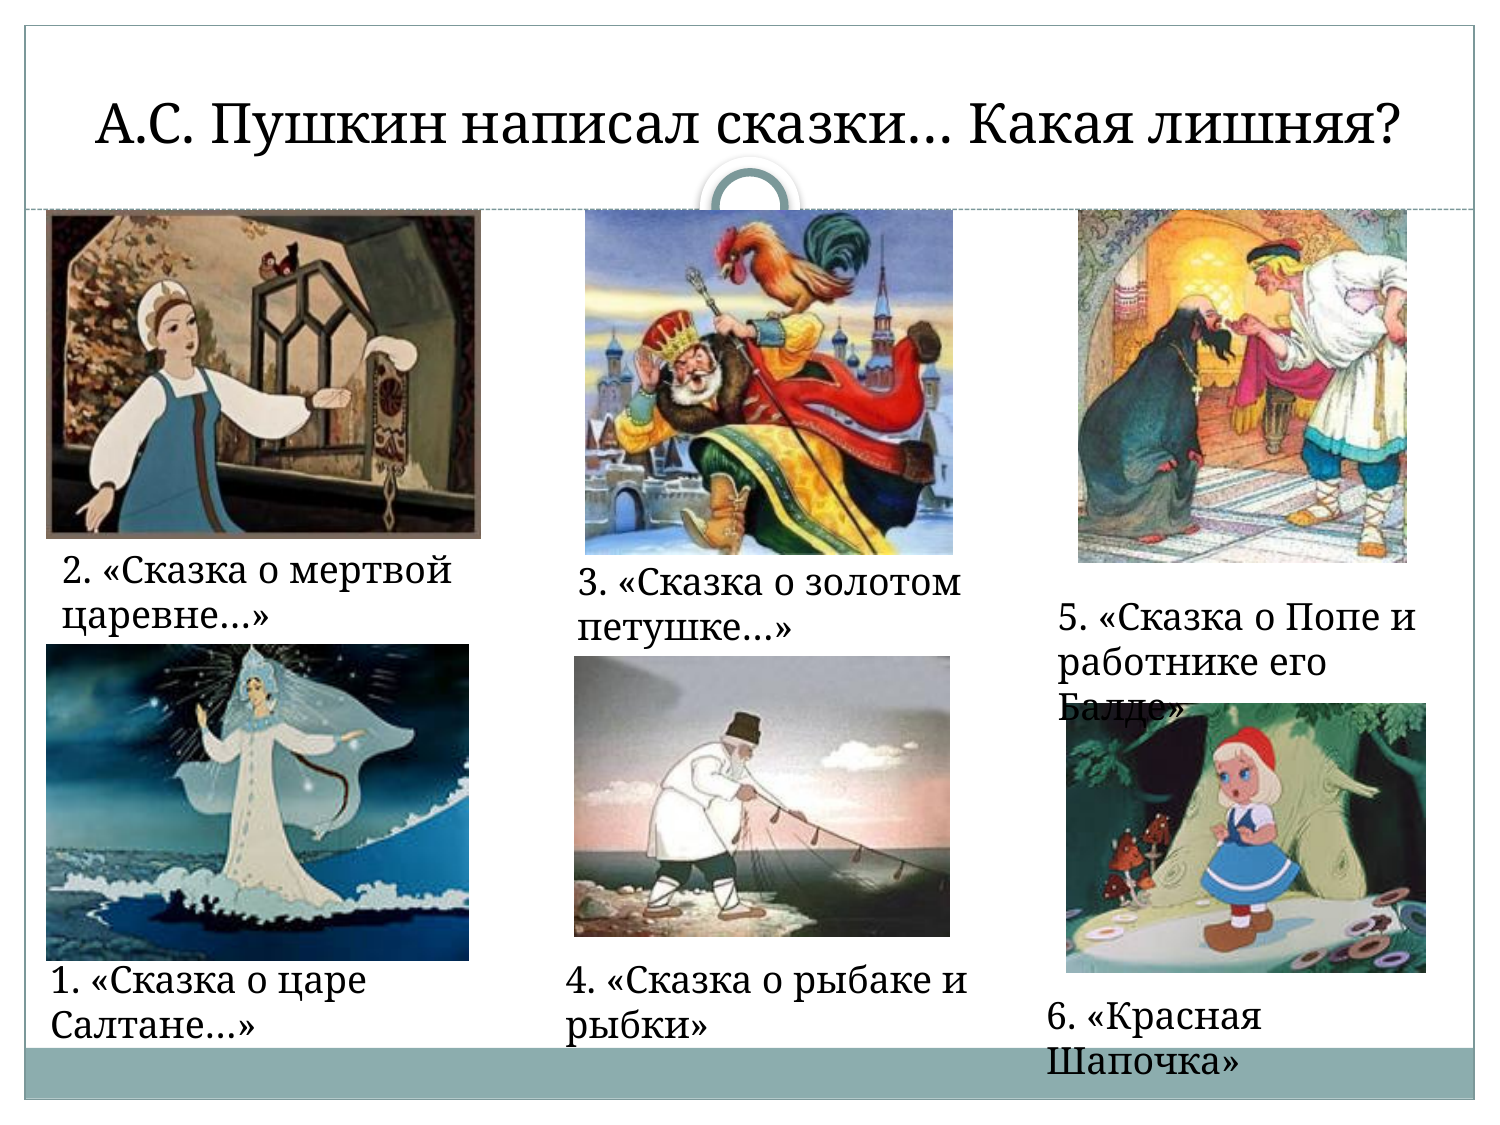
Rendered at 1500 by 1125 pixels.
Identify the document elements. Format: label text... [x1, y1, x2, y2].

title А.С. Пушкин написал сказки… Какая лишняя? [49, 37, 1450, 162]
picture [573, 656, 950, 937]
text_box 1. «Сказка о царе Салтане…» [35, 949, 539, 1054]
picture [585, 210, 953, 555]
text_box 6. «Красная Шапочка» [1031, 984, 1465, 1090]
text_box 4. «Сказка о рыбаке и рыбки» [550, 949, 997, 1054]
picture [46, 210, 481, 539]
picture [1077, 210, 1407, 563]
text_box 5. «Сказка о Попе и работнике его Балде» [1042, 585, 1465, 736]
text_box 3. «Сказка о золотом петушке…» [562, 550, 985, 656]
picture [46, 644, 469, 962]
text_box 2. «Сказка о мертвой царевне…» [46, 538, 493, 644]
picture [1066, 702, 1426, 973]
